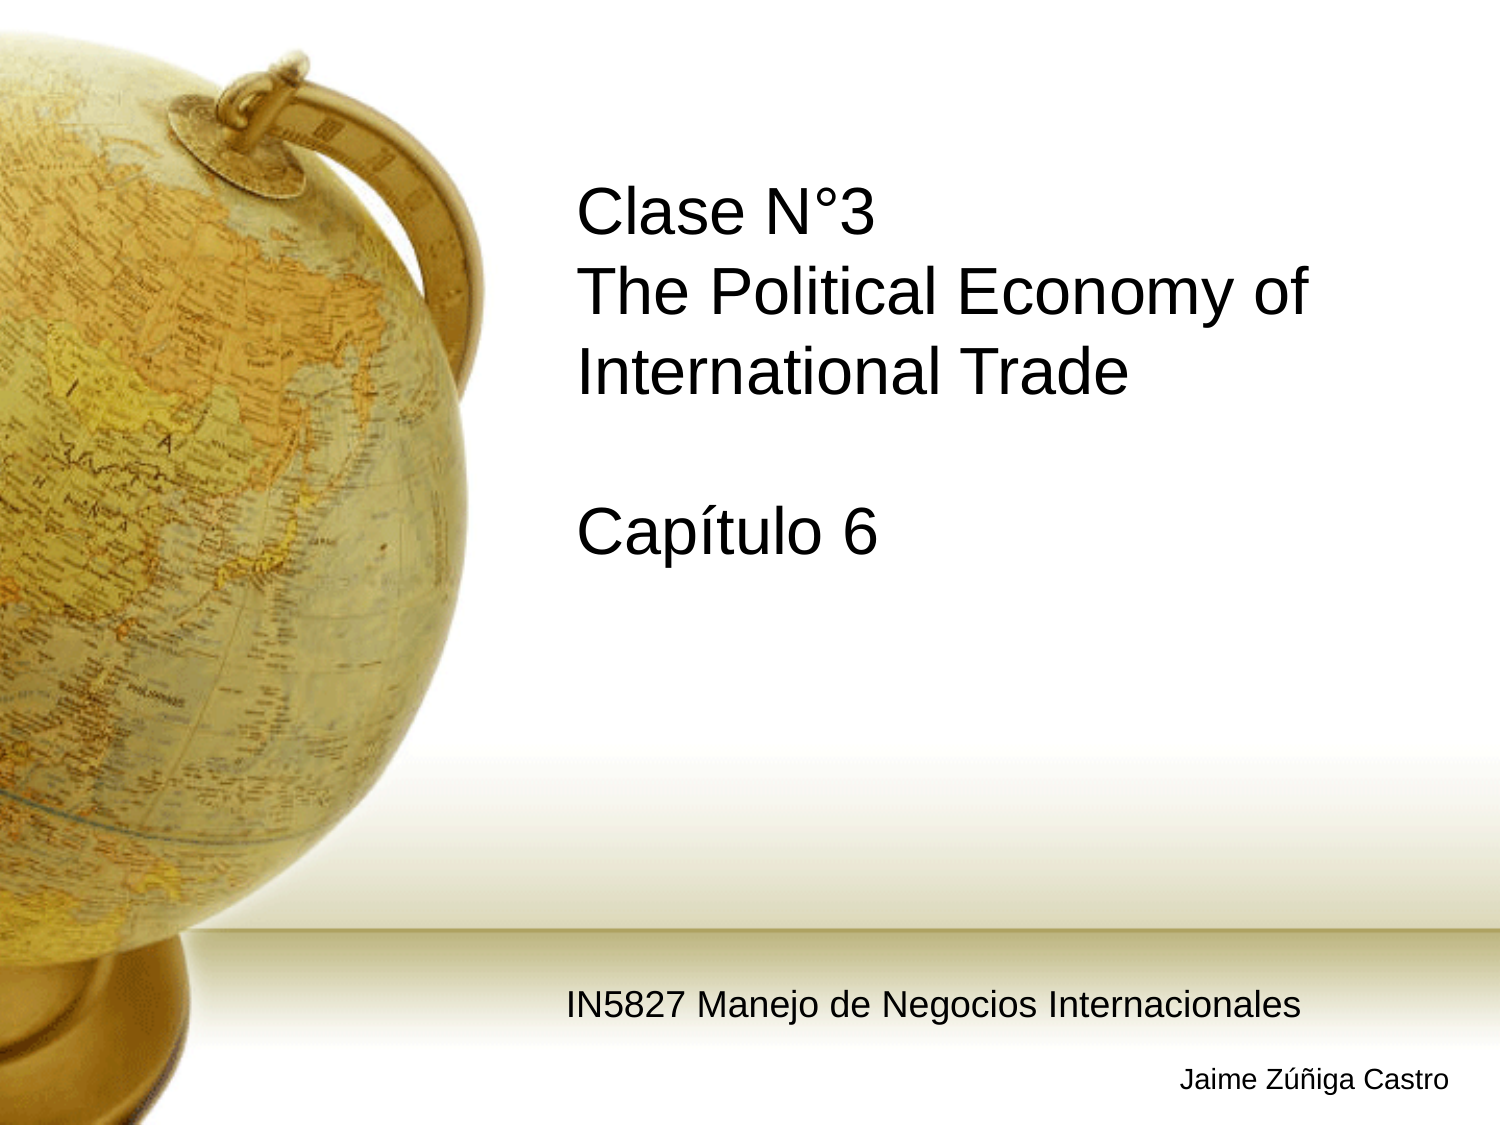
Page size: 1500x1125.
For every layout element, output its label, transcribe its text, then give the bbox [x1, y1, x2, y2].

subtitle IN5827 Manejo de Negocios Internacionales [550, 972, 1363, 1055]
picture [0, 0, 1500, 1125]
text_box Jaime Zúñiga Castro [653, 1053, 1465, 1114]
title Clase N°3 The Political Economy of International Trade Capítulo 6 [560, 187, 1384, 576]
